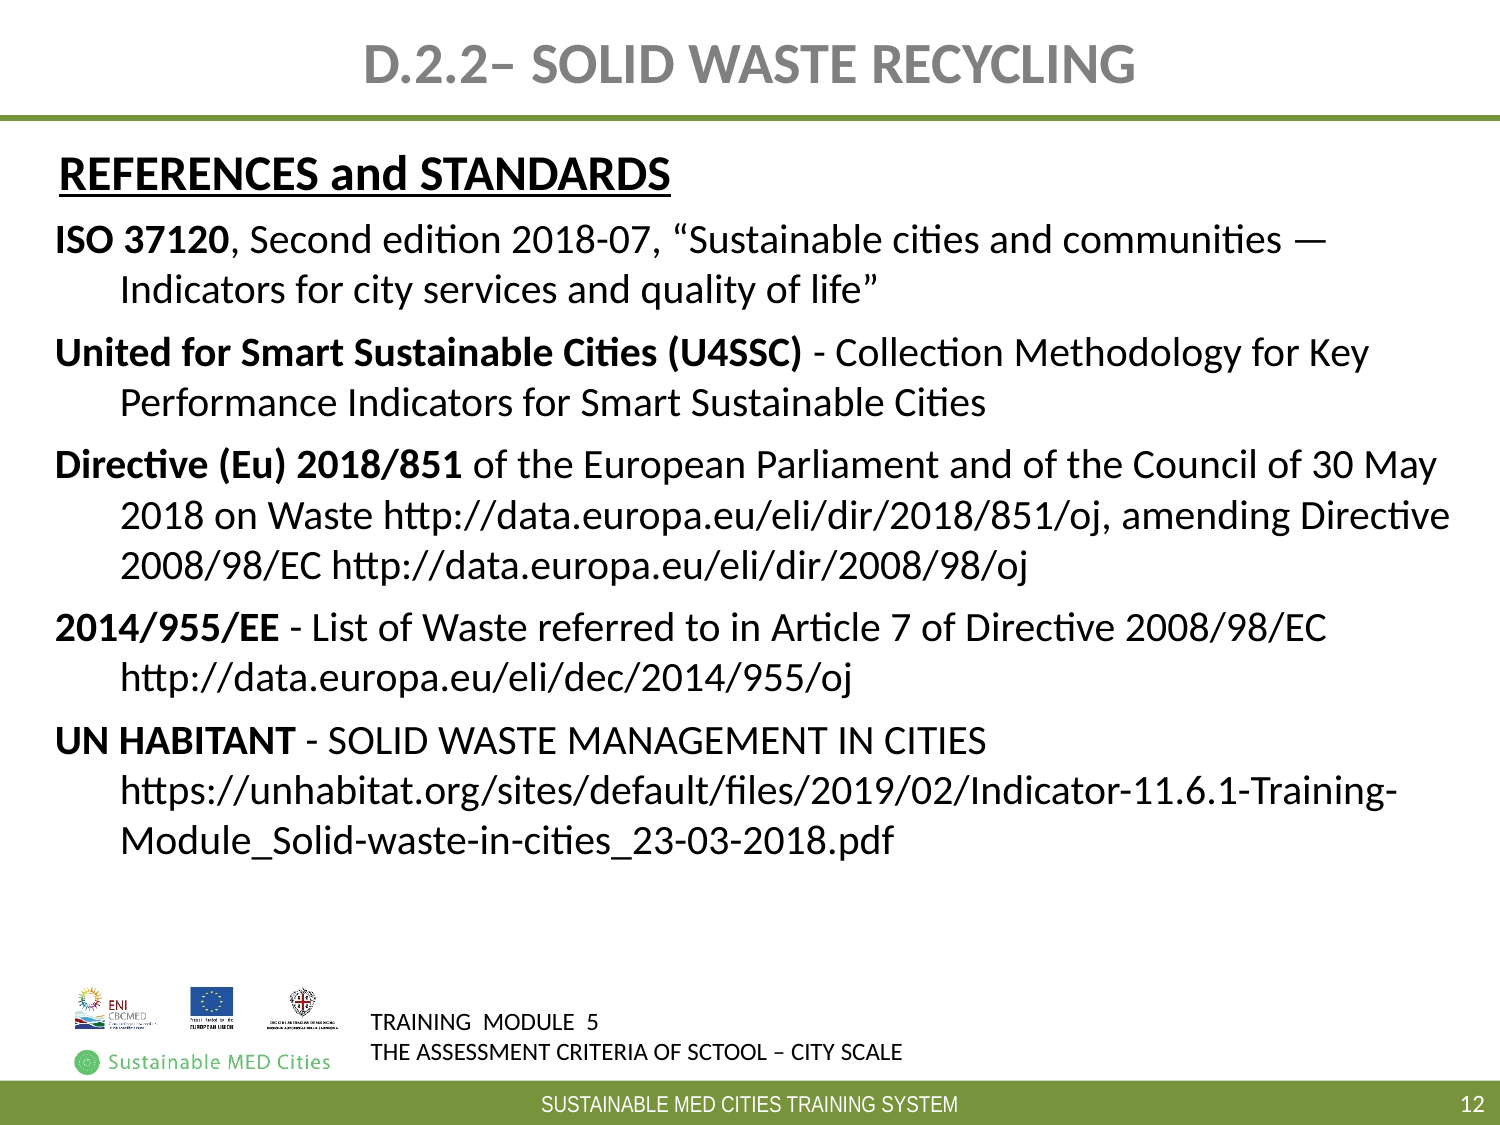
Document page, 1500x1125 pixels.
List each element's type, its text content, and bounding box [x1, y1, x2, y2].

text_box ISO 37120, Second edition 2018-07, “Sustainable cities and communities — Indicators for city services and quality of life” United for Smart Sustainable Cities (U4SSC) - Collection Methodology for Key Performance Indicators for Smart Sustainable Cities Directive (Eu) 2018/851 of the European Parliament and of the Council of 30 May 2018 on Waste http://data.europa.eu/eli/dir/2018/851/oj, amending Directive 2008/98/EC http://data.europa.eu/eli/dir/2008/98/oj 2014/955/ΕΕ - List of Waste referred to in Article 7 of Directive 2008/98/EC http://data.europa.eu/eli/dec/2014/955/oj UN HABITANT - SOLID WASTE MANAGEMENT IN CITIES https://unhabitat.org/sites/default/files/2019/02/Indicator-11.6.1-Training-Module_Solid-waste-in-cities_23-03-2018.pdf [39, 204, 1500, 1011]
picture [62, 1011, 356, 1080]
text_box D.2.2– SOLID WASTE RECYCLING [0, 0, 1500, 121]
text_box REFERENCES and STANDARDS [43, 133, 1331, 204]
slide_number 12 [1149, 1072, 1500, 1125]
